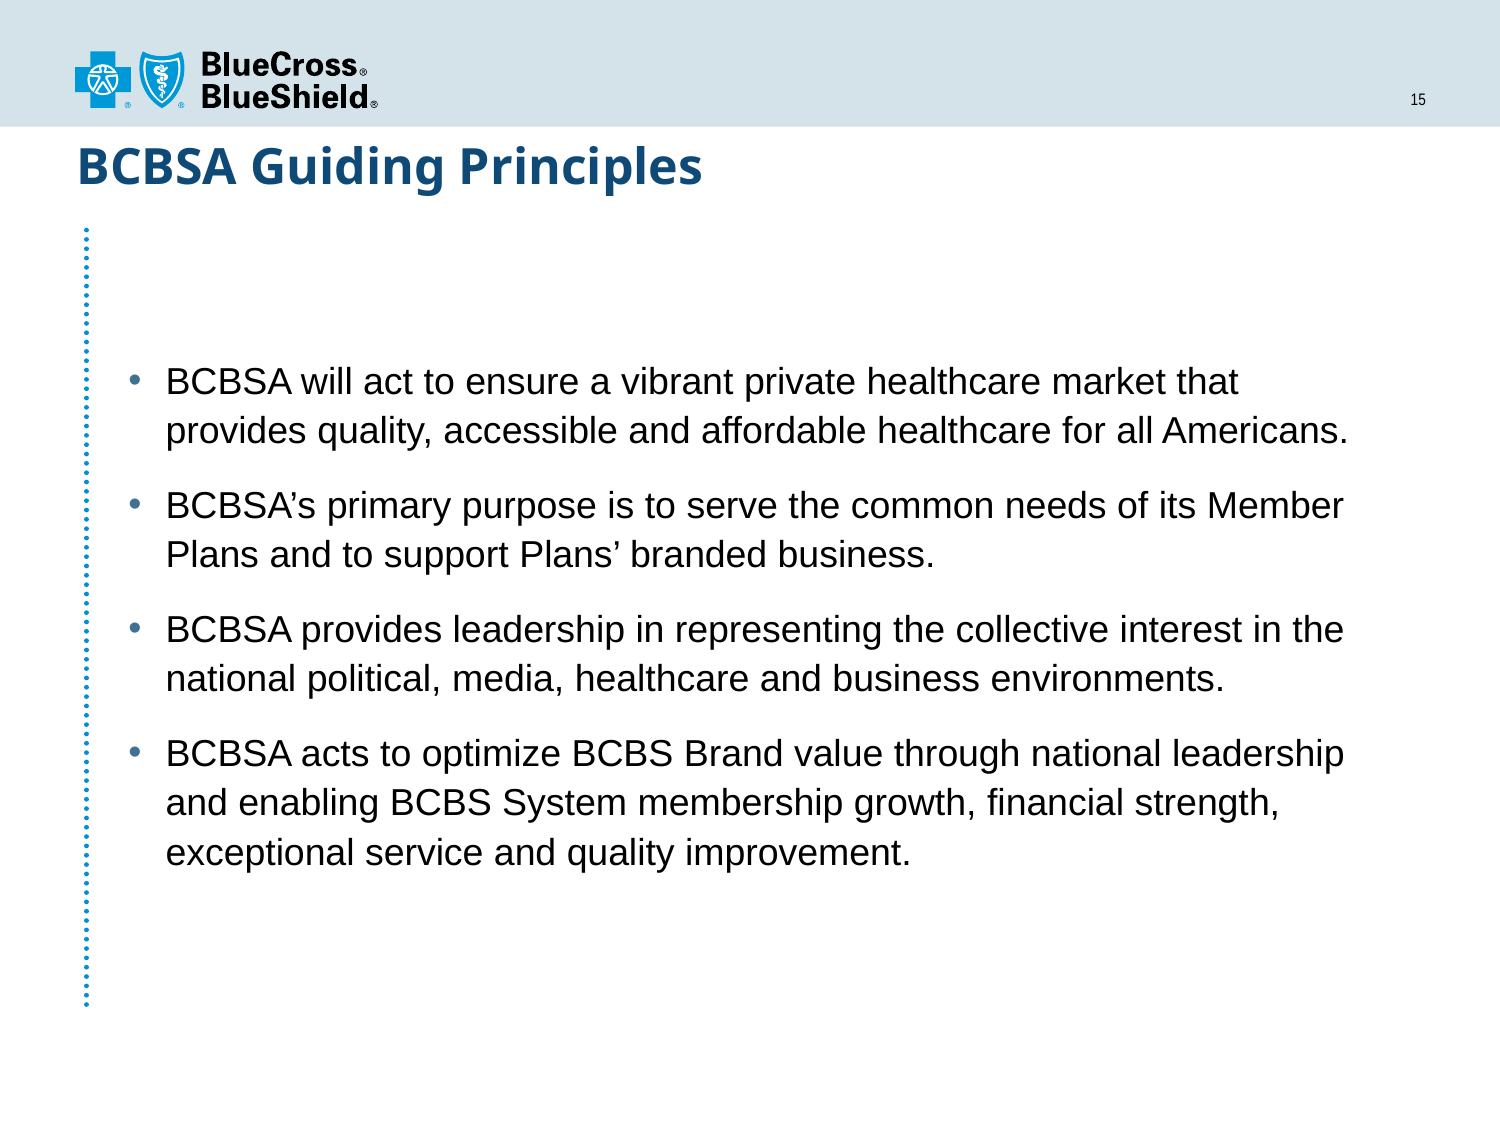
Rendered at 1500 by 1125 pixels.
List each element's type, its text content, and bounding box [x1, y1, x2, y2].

title BCBSA Guiding Principles [76, 131, 1427, 257]
picture [178, 101, 185, 109]
list BCBSA will act to ensure a vibrant private healthcare market that provides quality, accessible and affordable healthcare for all Americans. BCBSA’s primary purpose is to serve the common needs of its Member Plans and to support Plans’ branded business. BCBSA provides leadership in representing the collective interest in the national political, media, healthcare and business environments. BCBSA acts to optimize BCBS Brand value through national leadership and enabling BCBS System membership growth, financial strength, exceptional service and quality improvement. [128, 230, 1389, 1003]
picture [124, 101, 131, 109]
